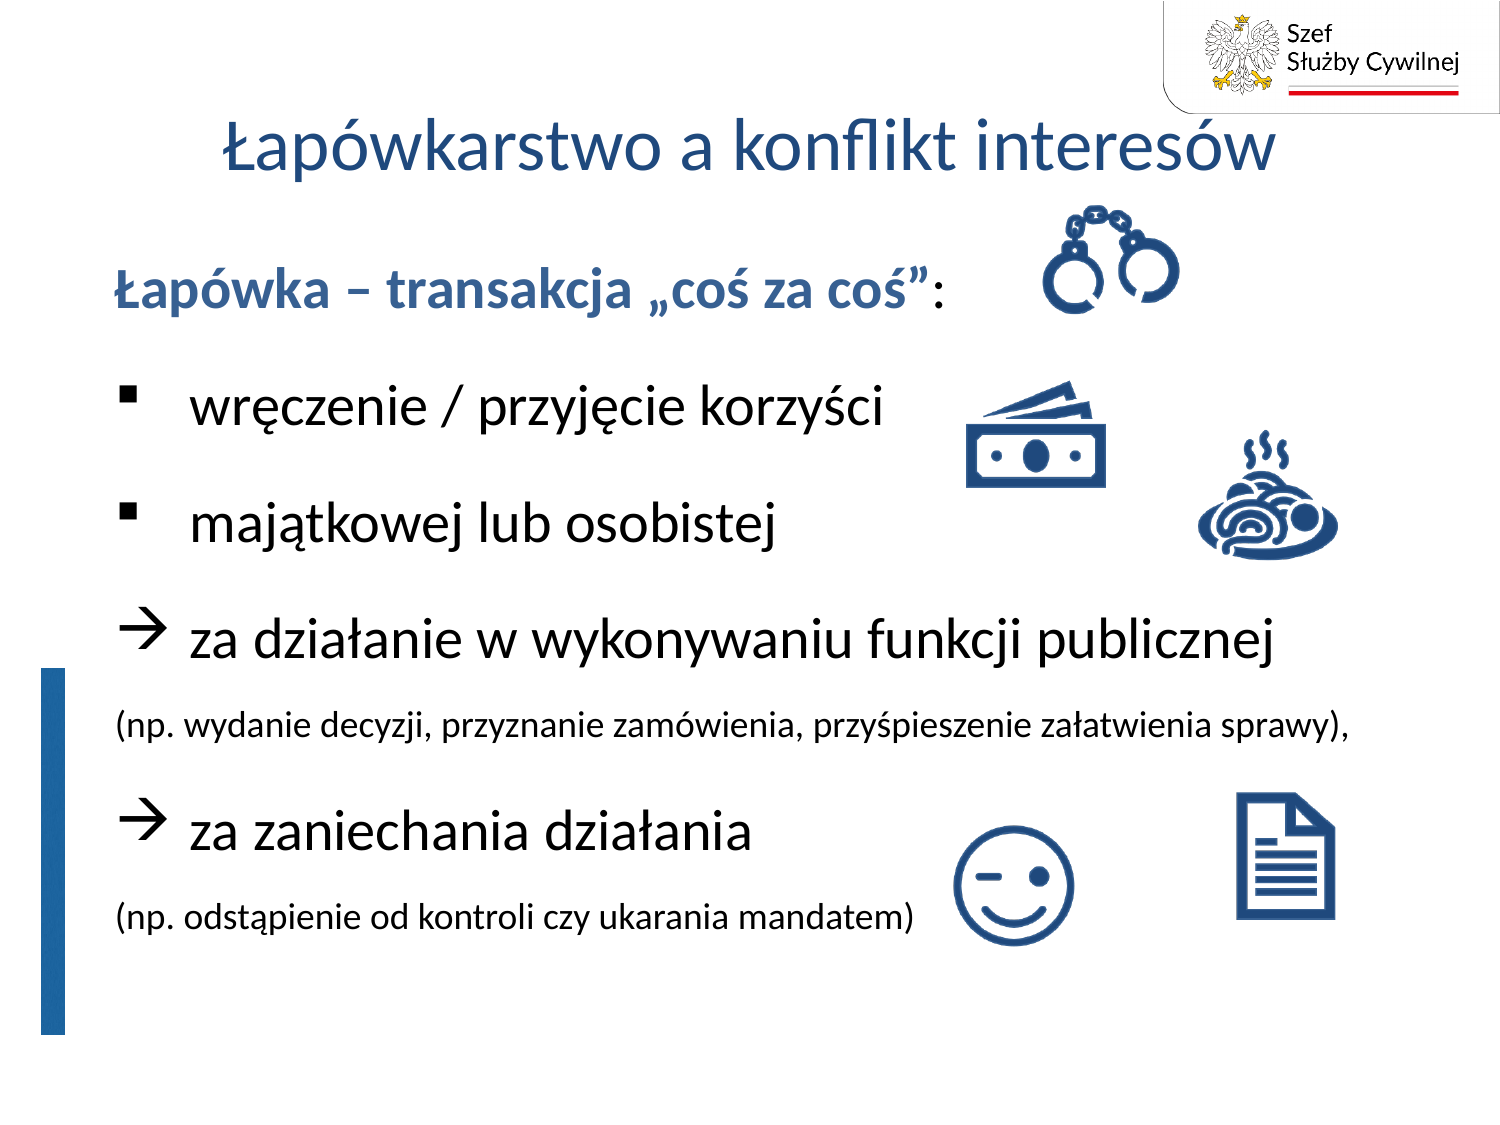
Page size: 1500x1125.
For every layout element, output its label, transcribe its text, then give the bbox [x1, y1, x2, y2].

list Łapówka – transakcja „coś za coś”: wręczenie / przyjęcie korzyści majątkowej lub osobistej za działanie w wykonywaniu funkcji publicznej (np. wydanie decyzji, przyznanie zamówienia, przyśpieszenie załatwienia sprawy), za zaniechania działania (np. odstąpienie od kontroli czy ukarania mandatem) [100, 208, 1400, 988]
picture [1192, 418, 1343, 570]
picture [938, 810, 1090, 961]
picture [1035, 184, 1186, 335]
picture [1210, 779, 1361, 931]
picture [41, 668, 65, 1035]
picture [1163, 0, 1500, 114]
title Łapówkarstwo a konflikt interesów [100, 88, 1400, 208]
picture [960, 360, 1111, 512]
